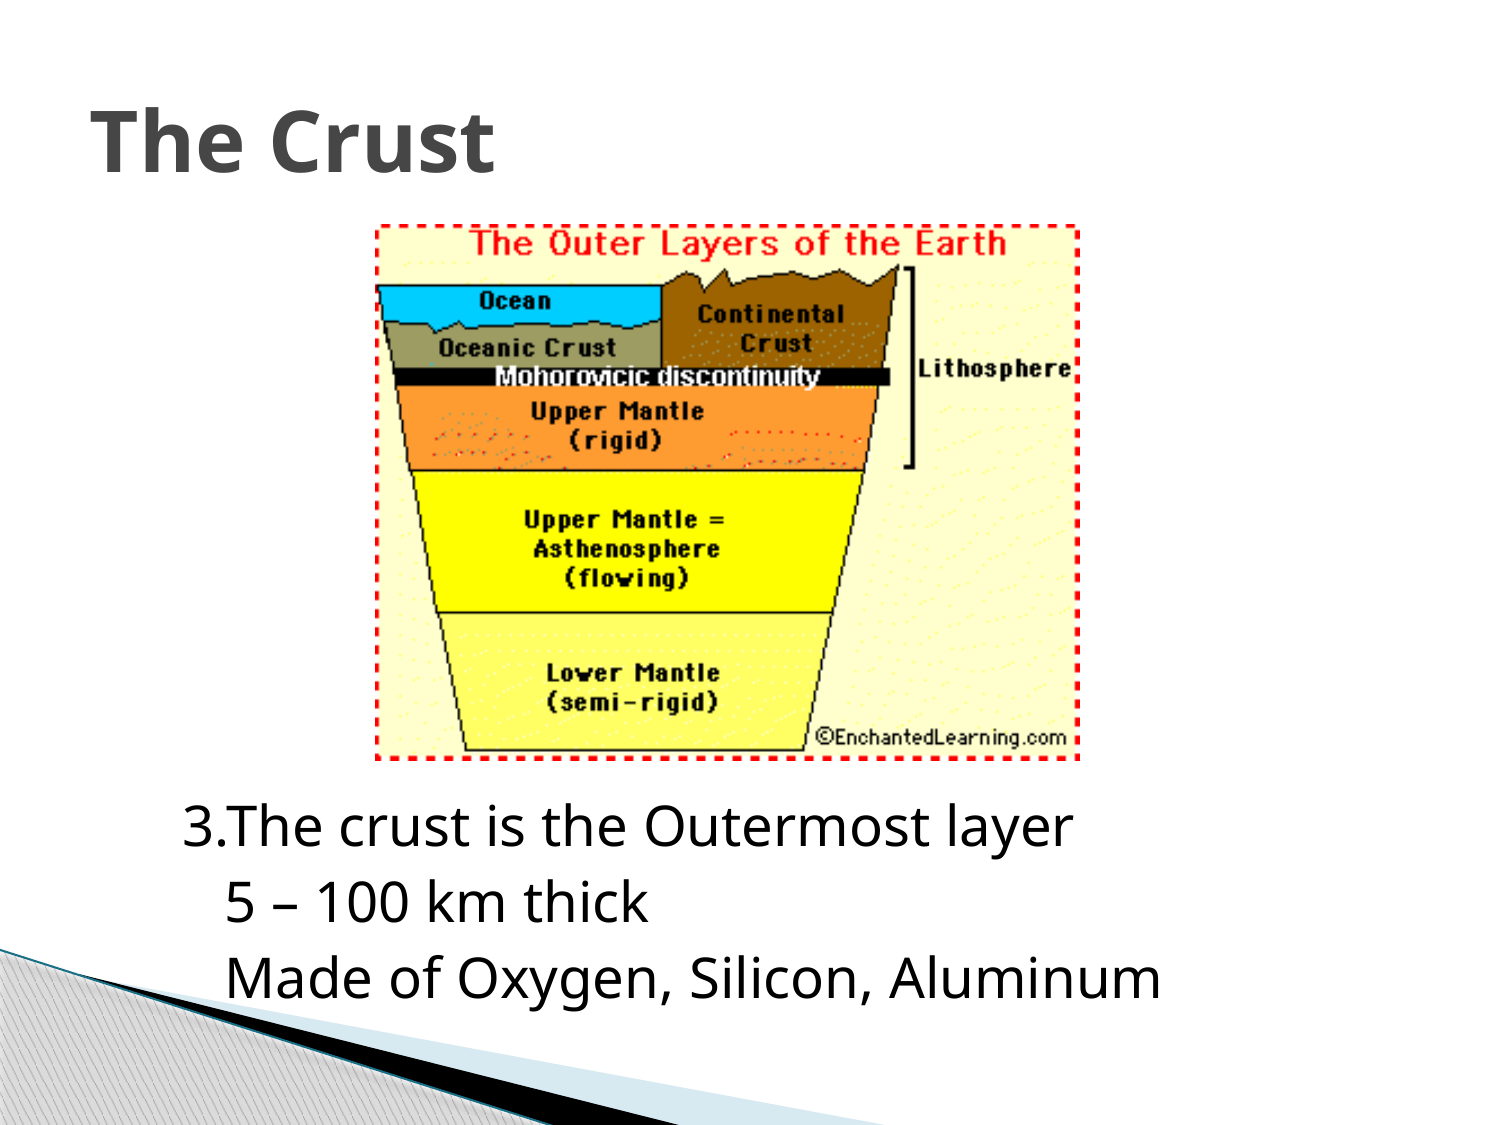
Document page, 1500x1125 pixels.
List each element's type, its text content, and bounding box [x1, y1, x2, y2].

picture [374, 224, 1080, 761]
title The Crust [75, 45, 1425, 233]
list 3.The crust is the Outermost layer 5 – 100 km thick Made of Oxygen, Silicon, Aluminum [150, 782, 1263, 1100]
